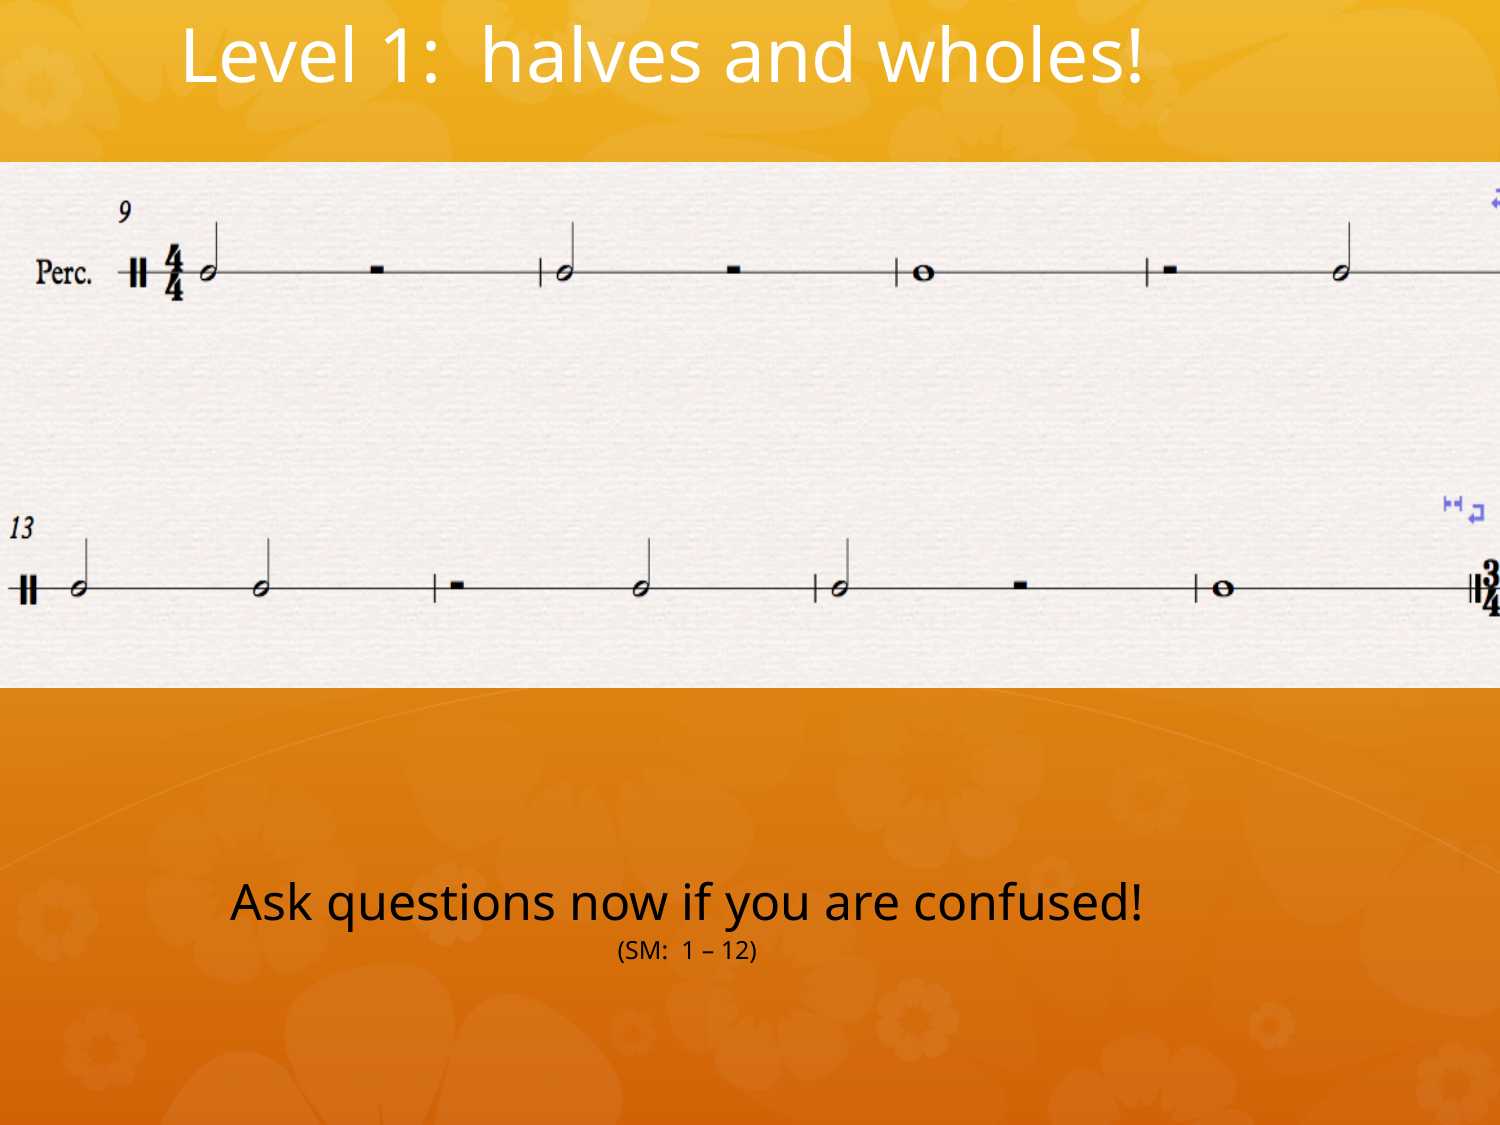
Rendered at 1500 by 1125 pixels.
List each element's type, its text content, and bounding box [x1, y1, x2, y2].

text_box Ask questions now if you are confused! (SM: 1 – 12) [24, 862, 1350, 1050]
picture [0, 0, 1500, 1125]
list Level 1: halves and wholes! [0, 0, 1325, 138]
